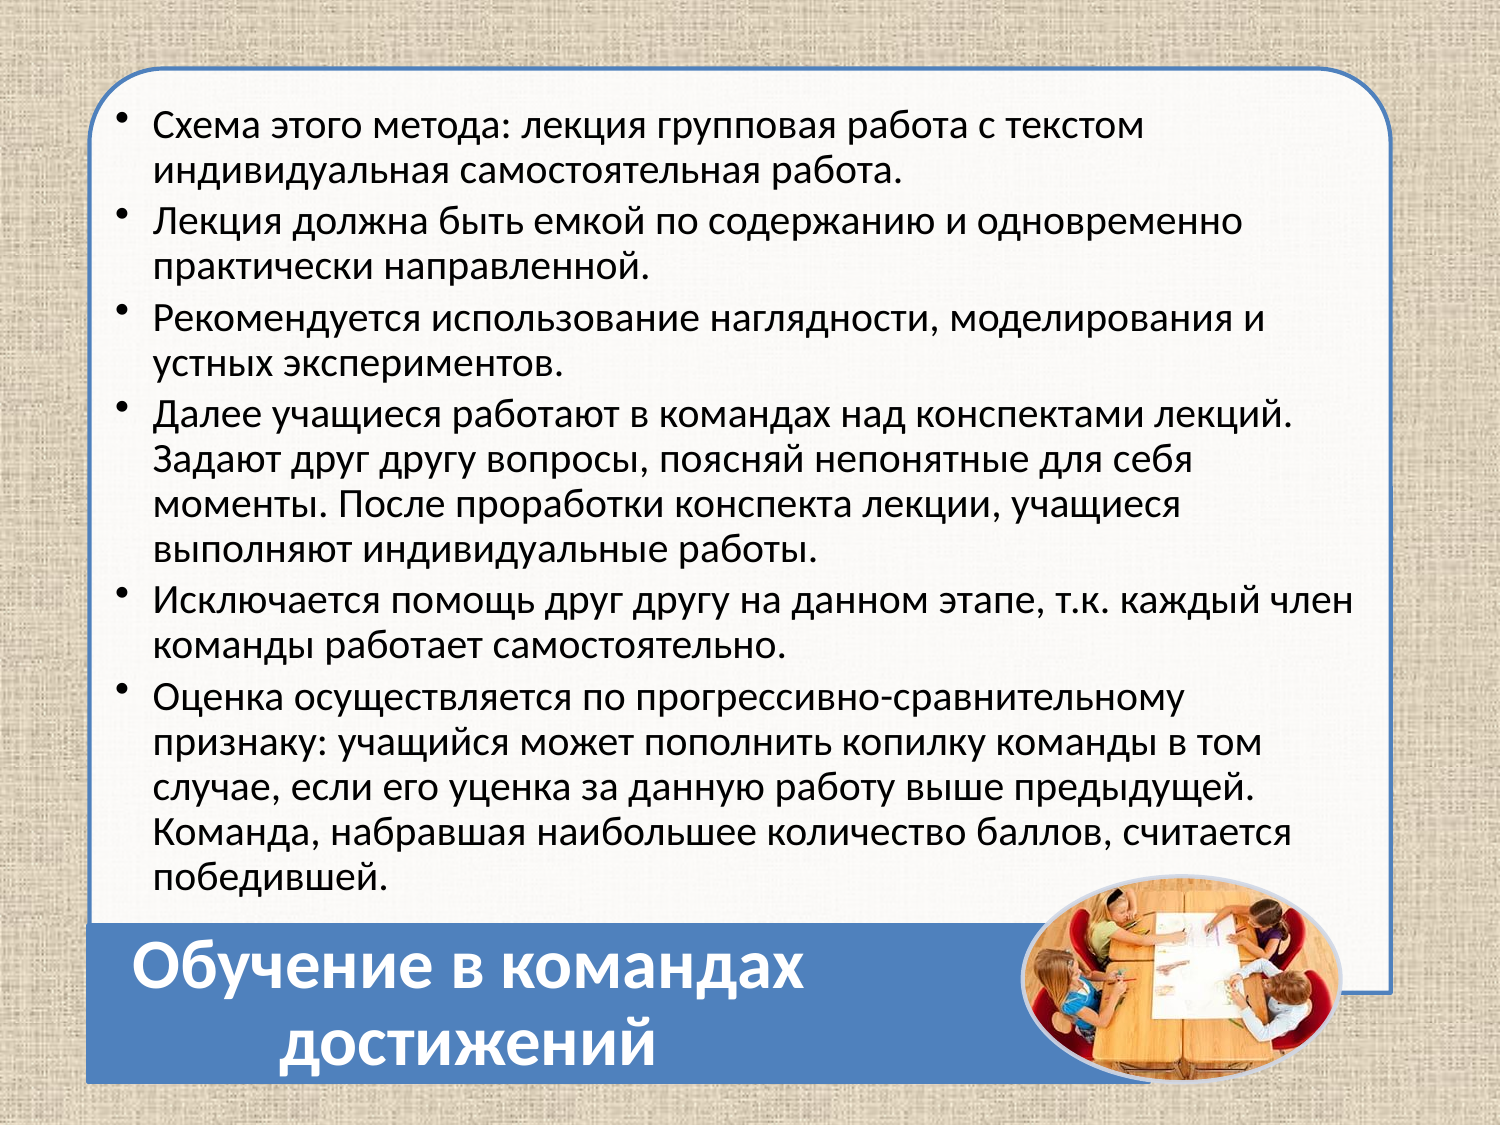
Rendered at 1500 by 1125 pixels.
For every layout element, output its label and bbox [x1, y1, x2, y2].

picture [0, 0, 1500, 1125]
text_box [88, 0, 1392, 1083]
